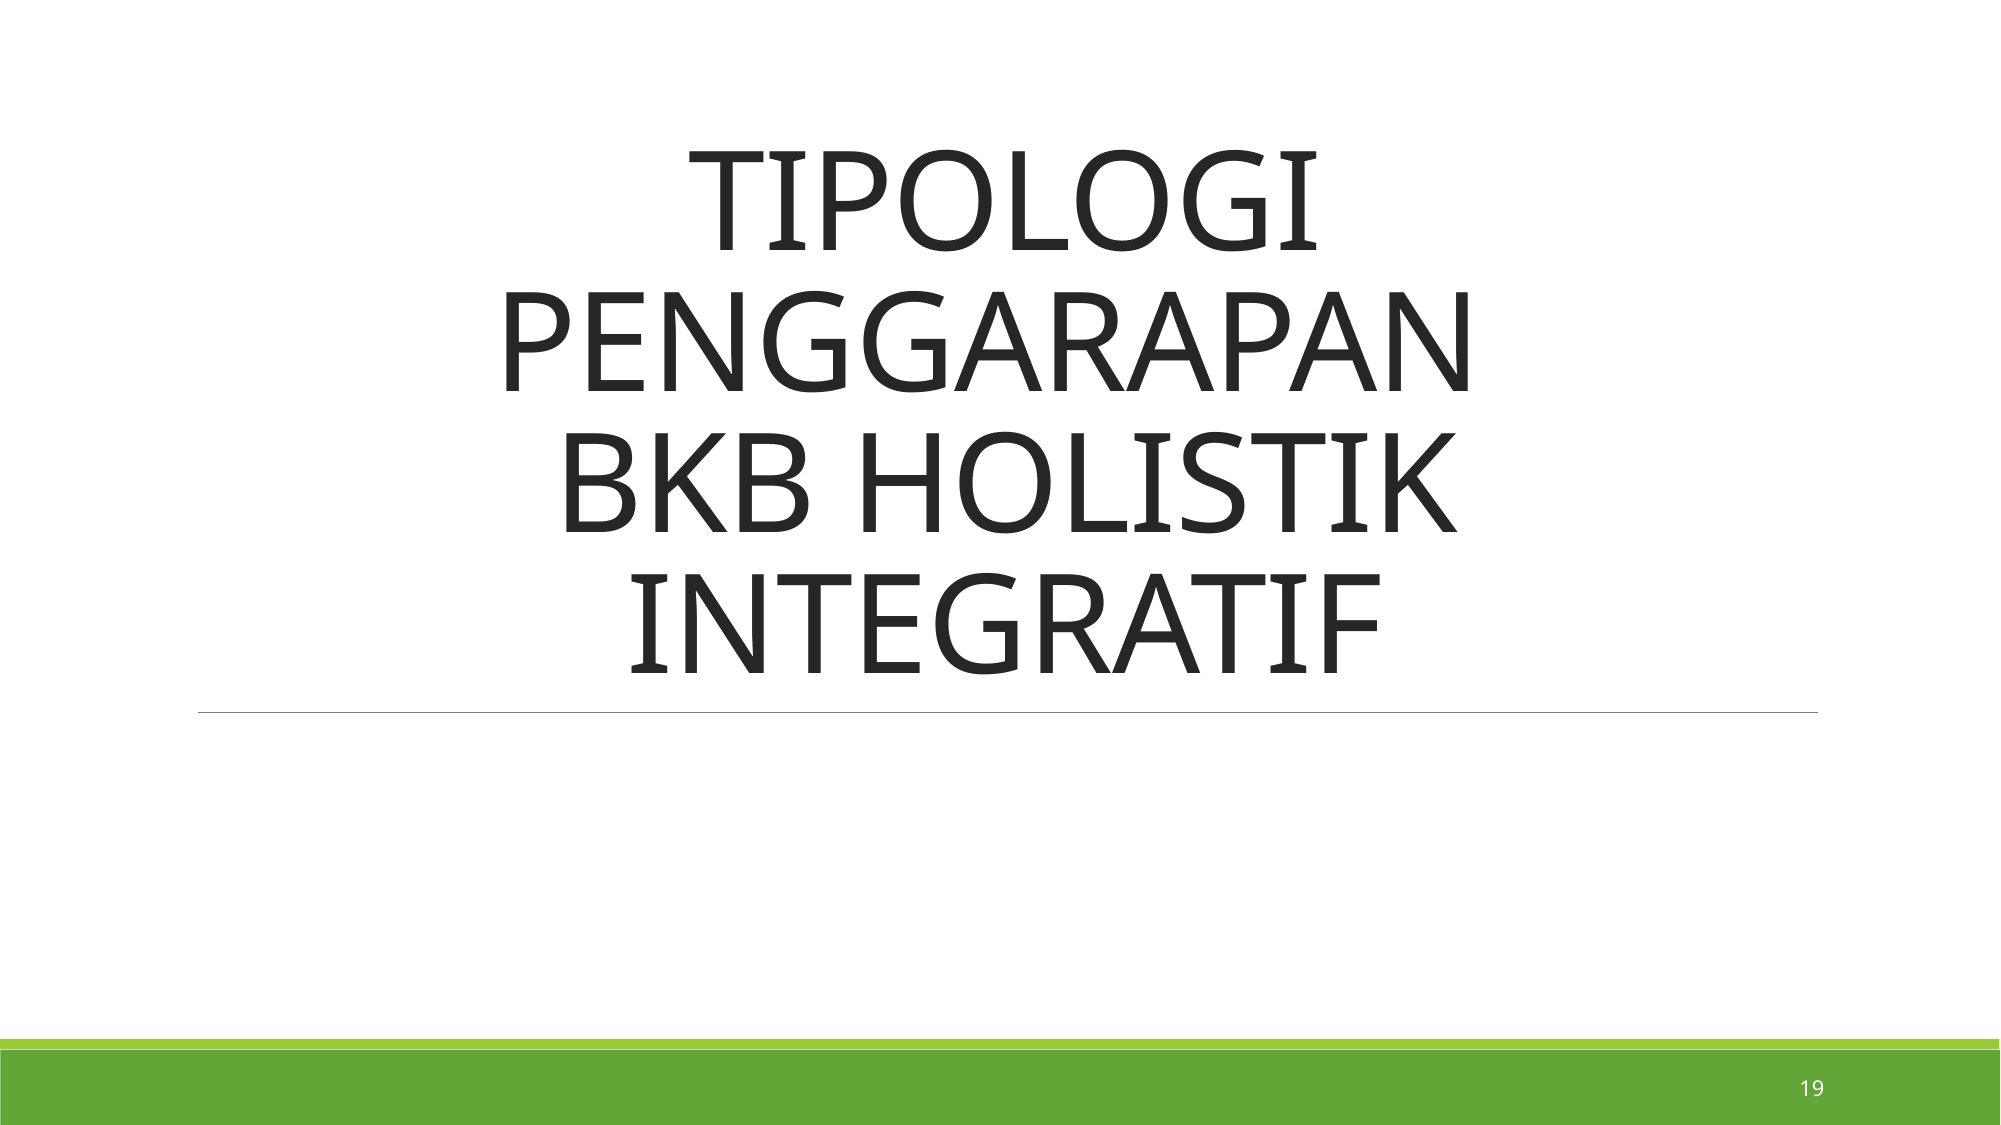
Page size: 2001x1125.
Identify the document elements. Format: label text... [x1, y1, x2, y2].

title TIPOLOGI PENGGARAPAN BKB HOLISTIK INTEGRATIF [180, 124, 1830, 710]
slide_number 19 [1624, 1059, 1840, 1120]
